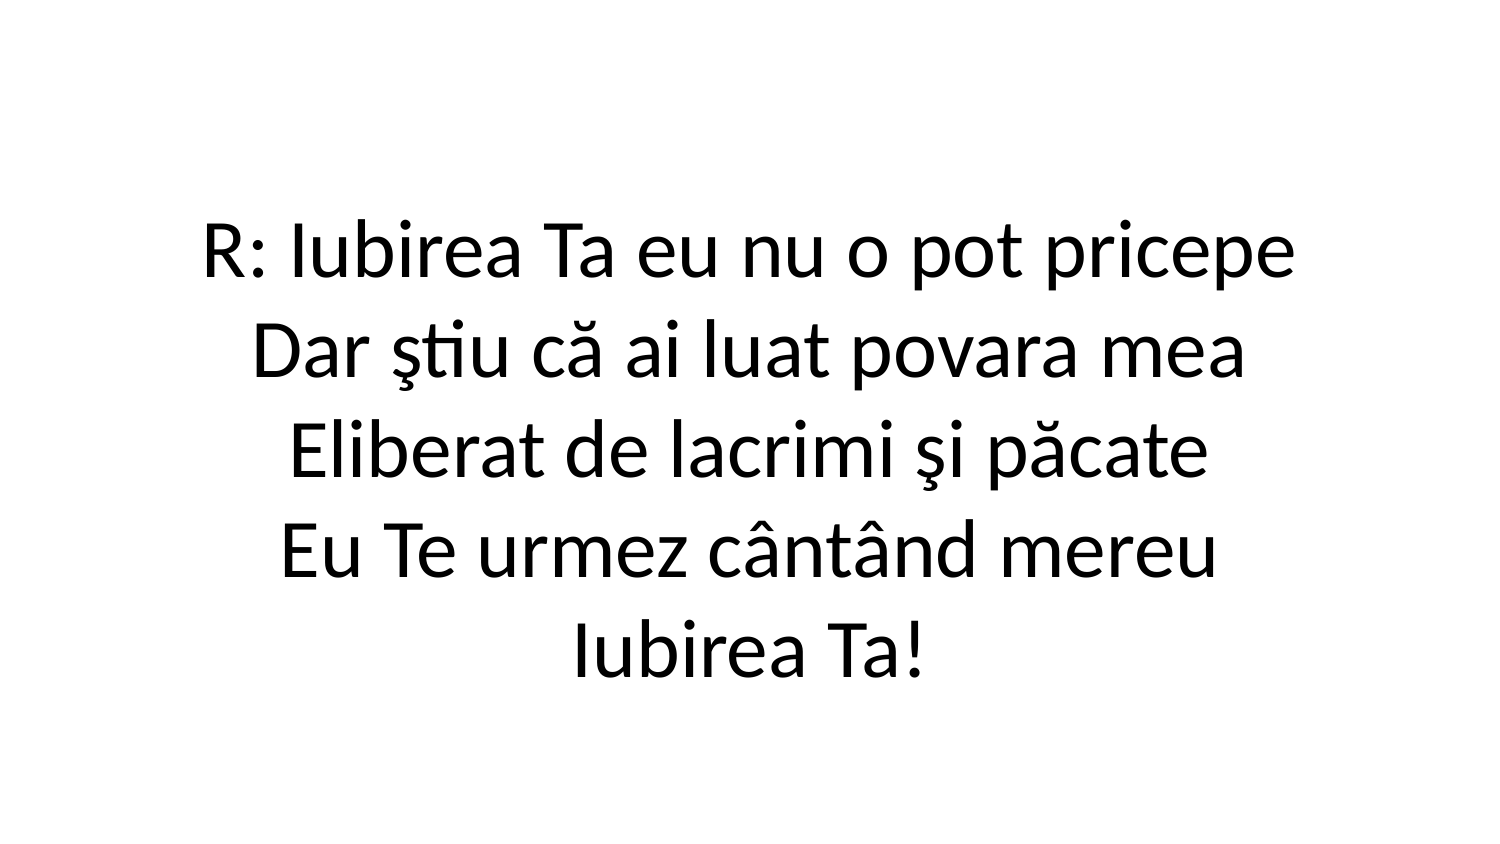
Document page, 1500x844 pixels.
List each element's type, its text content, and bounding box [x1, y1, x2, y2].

text_box R: Iubirea Ta eu nu o pot pricepe Dar ştiu că ai luat povara mea Eliberat de lacrimi şi păcate Eu Te urmez cântând mereu Iubirea Ta! [187, 142, 1313, 702]
